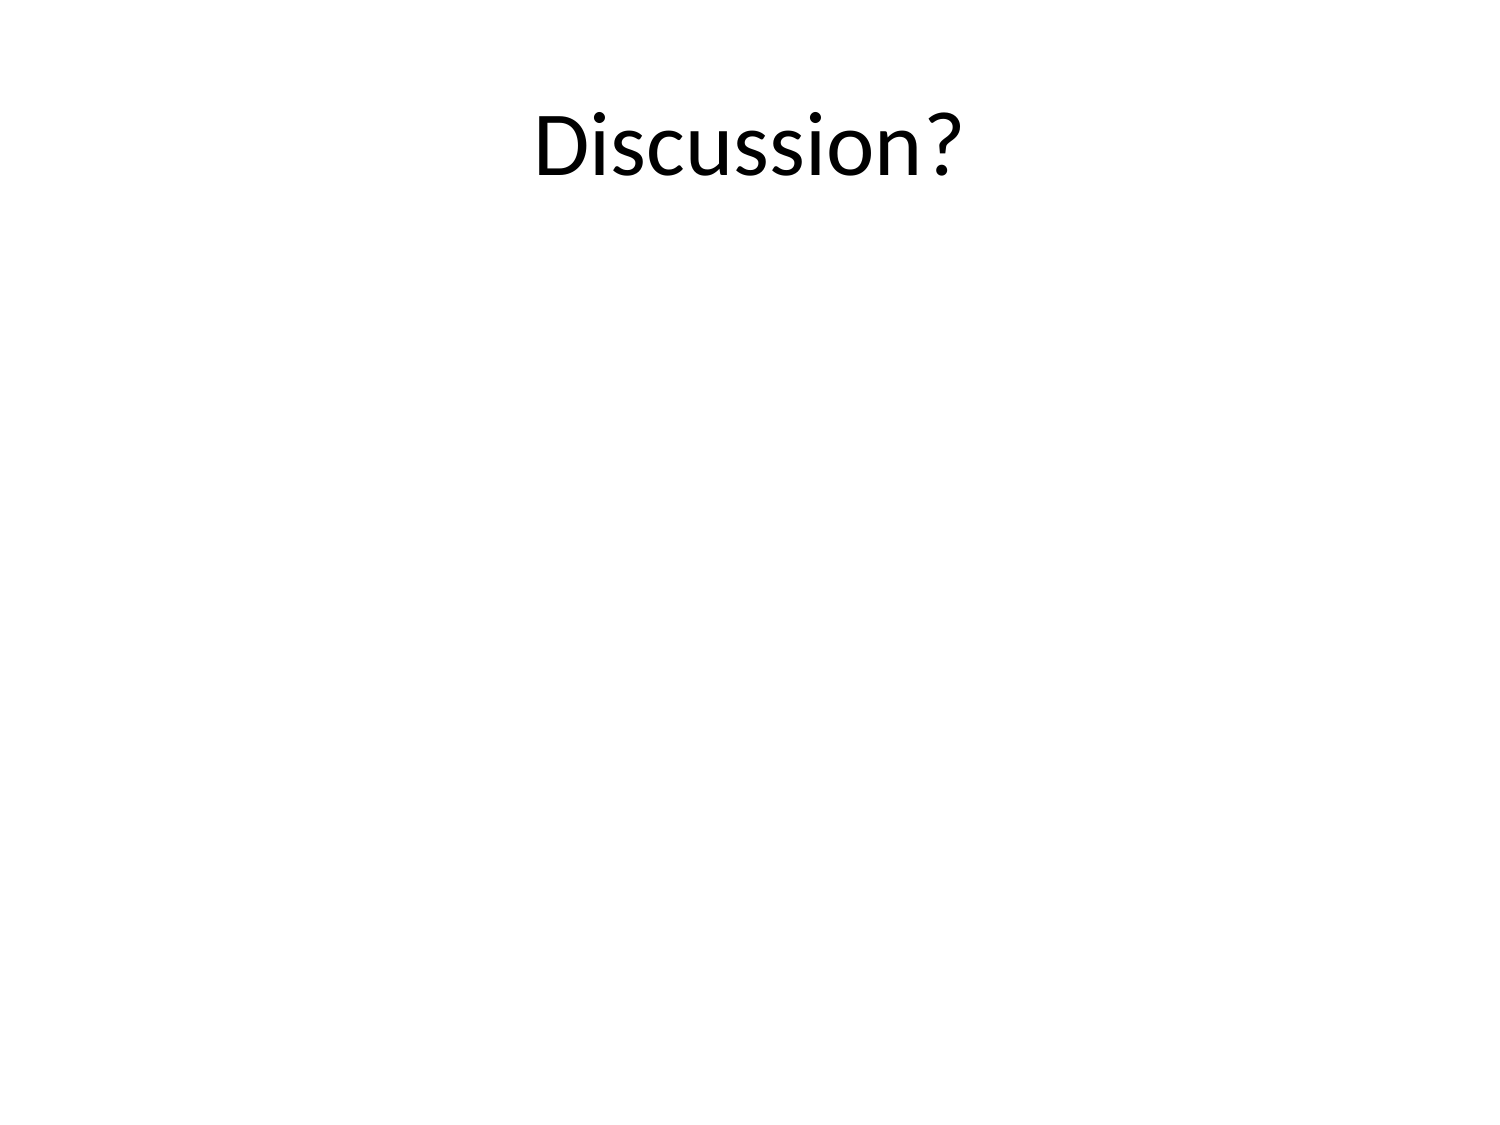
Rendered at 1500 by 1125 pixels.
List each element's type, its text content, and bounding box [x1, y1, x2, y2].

title Discussion? [75, 45, 1425, 233]
